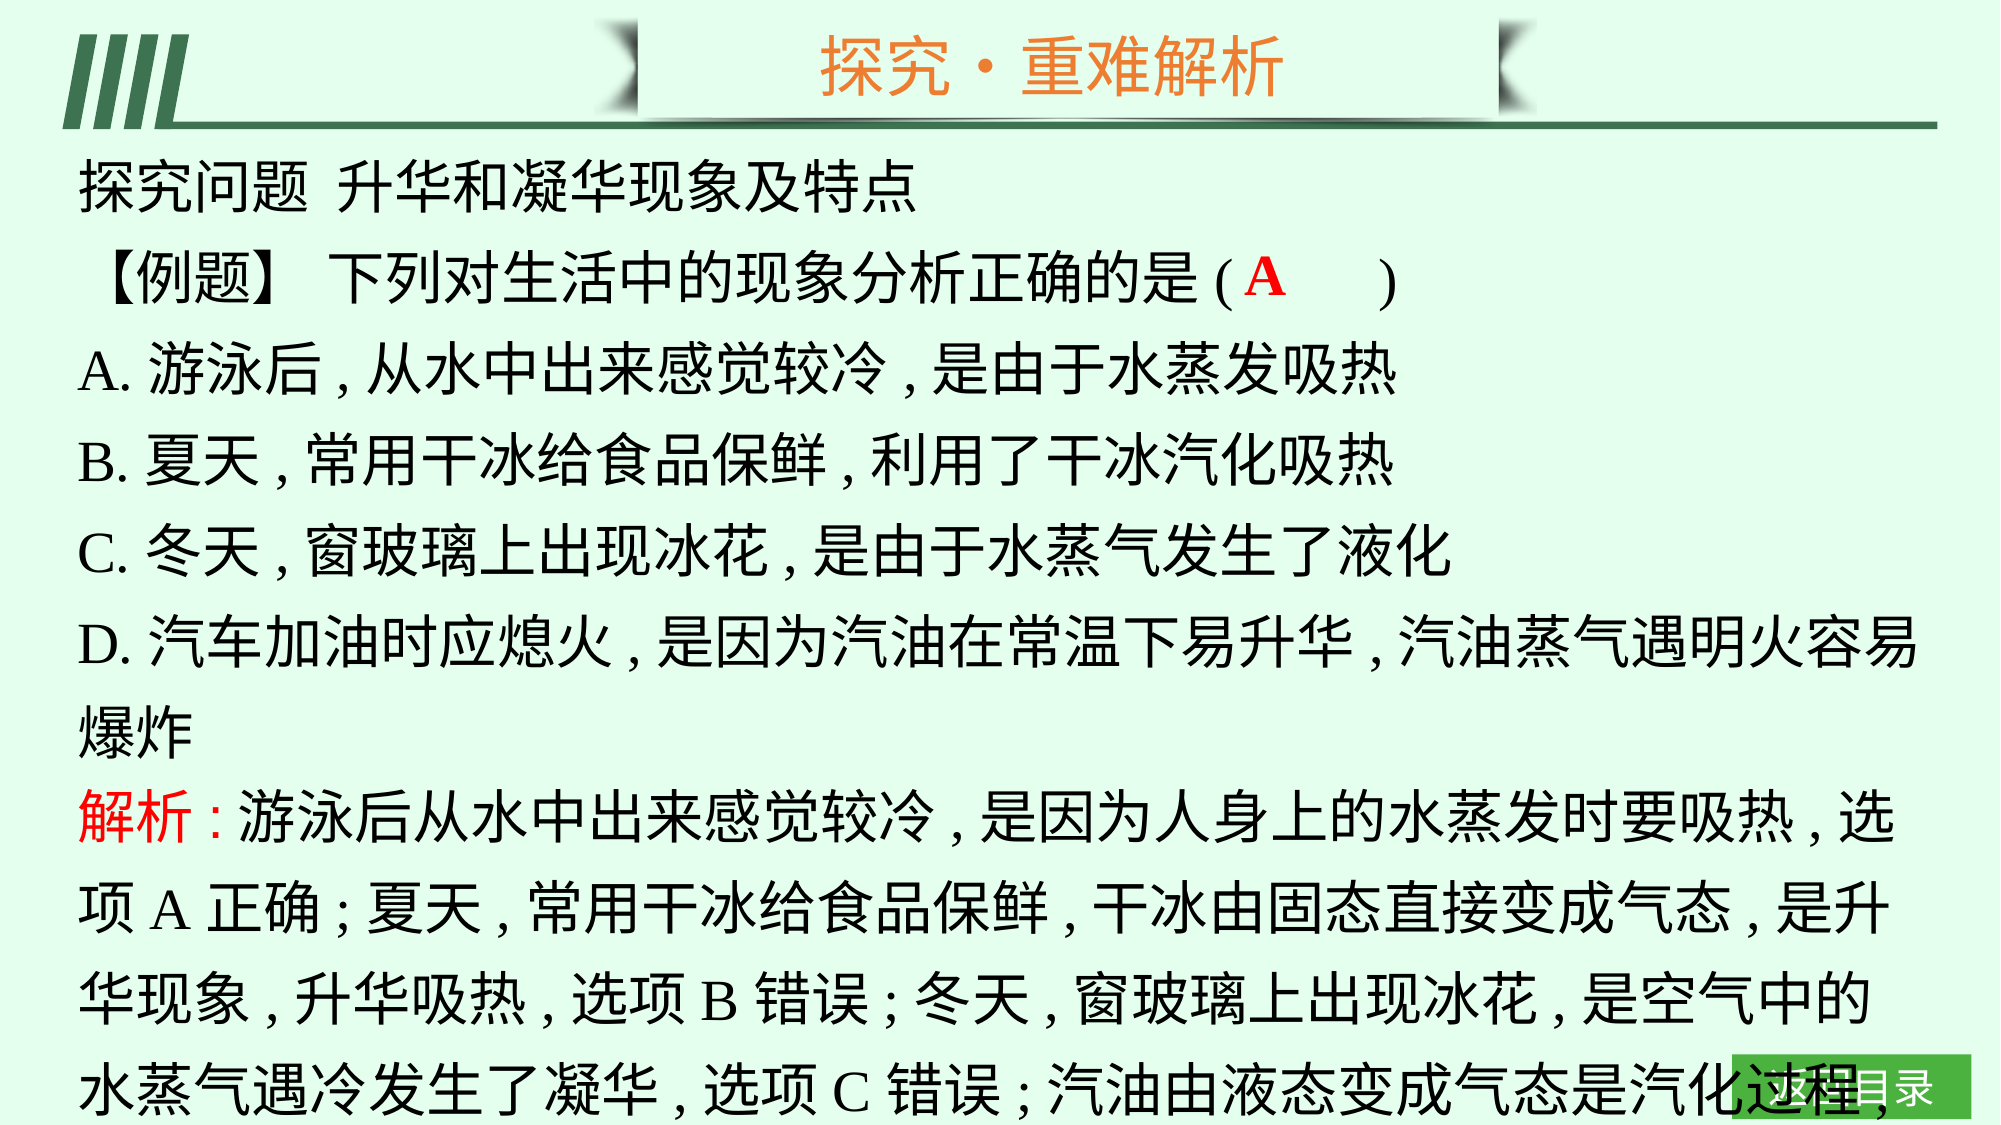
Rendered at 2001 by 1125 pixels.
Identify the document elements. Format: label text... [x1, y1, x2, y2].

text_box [594, 16, 1537, 127]
text_box A [1229, 215, 1302, 315]
text_box 解析:游泳后从水中出来感觉较冷,是因为人身上的水蒸发时要吸热,选项A正确;夏天,常用干冰给食品保鲜,干冰由固态直接变成气态,是升华现象,升华吸热,选项B错误;冬天,窗玻璃上出现冰花,是空气中的水蒸气遇冷发生了凝华,选项C错误;汽油由液态变成气态是汽化过程,选项D错误。 [62, 751, 1938, 1125]
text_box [62, 34, 1938, 130]
text_box 探究问题 升华和凝华现象及特点 【例题】 下列对生活中的现象分析正确的是( ) A.游泳后,从水中出来感觉较冷,是由于水蒸发吸热 B.夏天,常用干冰给食品保鲜,利用了干冰汽化吸热 C.冬天,窗玻璃上出现冰花,是由于水蒸气发生了液化 D.汽车加油时应熄火,是因为汽油在常温下易升华,汽油蒸气遇明火容易爆炸 [62, 130, 1938, 751]
